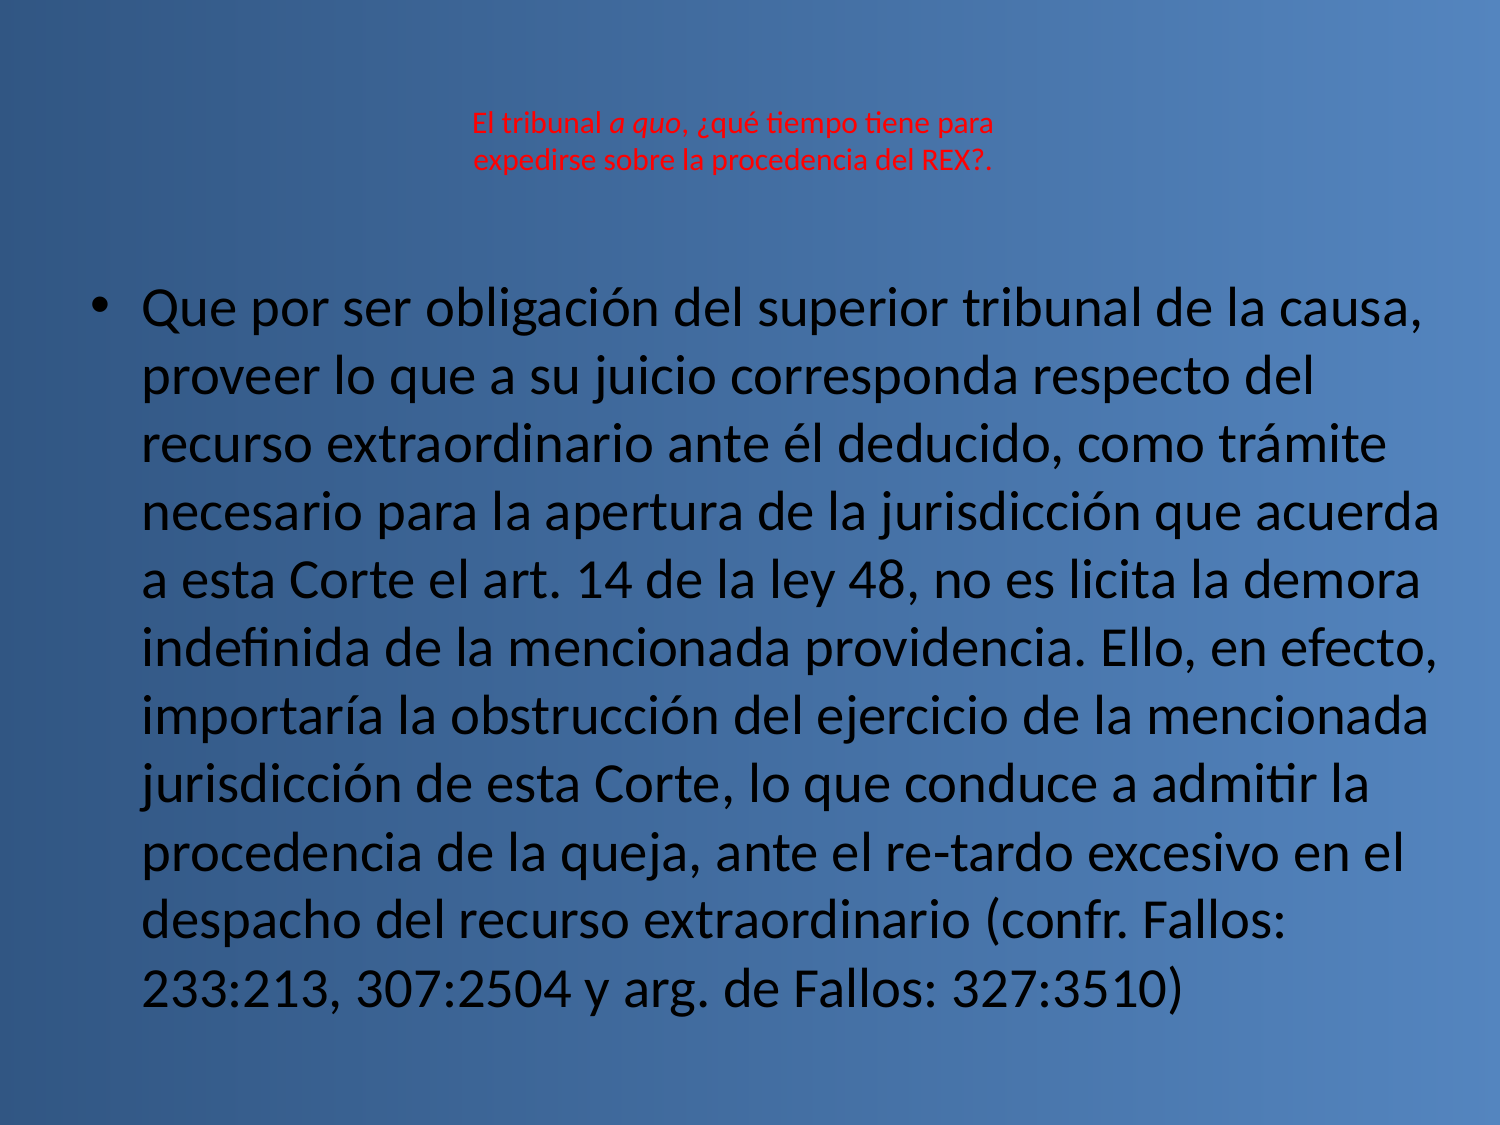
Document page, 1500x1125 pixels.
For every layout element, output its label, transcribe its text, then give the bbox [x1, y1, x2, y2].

list Que por ser obligación del superior tribunal de la causa, proveer lo que a su juicio corresponda respecto del recurso extraordinario ante él deducido, como trámite necesario para la apertura de la jurisdicción que acuerda a esta Corte el art. 14 de la ley 48, no es licita la demora indefinida de la mencionada providencia. Ello, en efecto, importaría la obstrucción del ejercicio de la mencionada jurisdicción de esta Corte, lo que conduce a admitir la procedencia de la queja, ante el re-tardo excesivo en el despacho del recurso extraordinario (confr. Fallos: 233:213, 307:2504 y arg. de Fallos: 327:3510) [75, 262, 1459, 1059]
title El tribunal a quo, ¿qué tiempo tiene para expedirse sobre la procedencia del REX?. [41, 54, 1425, 233]
